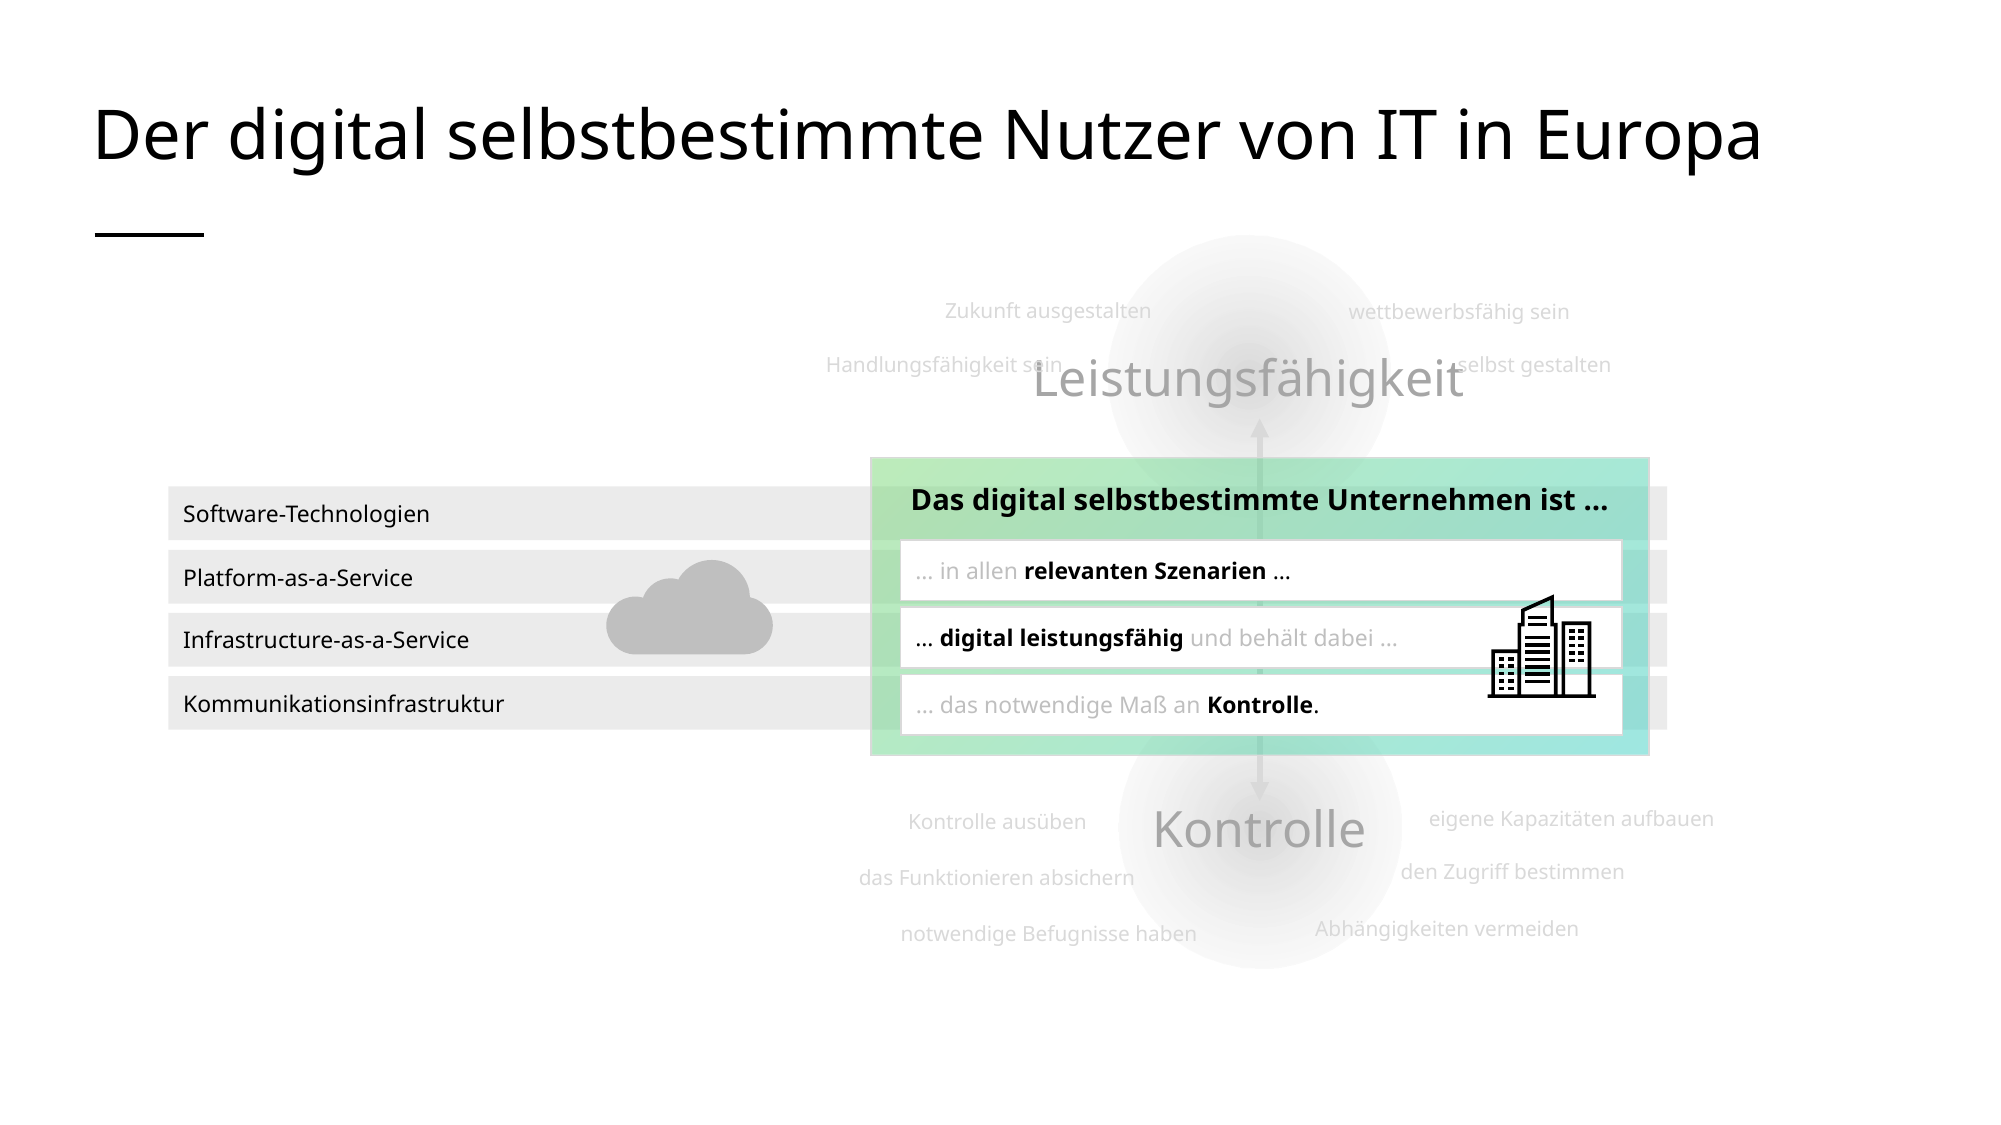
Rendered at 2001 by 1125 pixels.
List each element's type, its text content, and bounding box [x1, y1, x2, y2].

text_box den Zugriff bestimmen [1385, 851, 1734, 892]
text_box Handlungsfähigkeit sein [729, 343, 1078, 384]
text_box wettbewerbsfähig sein [1333, 291, 1682, 332]
text_box eigene Kapazitäten aufbauen [1413, 798, 1826, 838]
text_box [168, 486, 870, 730]
text_box Zukunft ausgestalten [818, 289, 1167, 330]
text_box das Funktionieren absichern [771, 856, 1150, 897]
text_box Leistungsfähigkeit [1106, 234, 1391, 457]
text_box Kontrolle [1117, 756, 1402, 970]
text_box Abhängigkeiten vermeiden [1300, 908, 1649, 948]
text_box Kontrolle ausüben [753, 800, 1102, 841]
text_box notwendige Befugnisse haben [799, 913, 1212, 954]
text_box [1650, 486, 1668, 730]
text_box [870, 457, 1650, 756]
title Der digital selbstbestimmte Nutzer von IT in Europa [77, 67, 1803, 197]
text_box selbst gestalten [1442, 343, 1791, 384]
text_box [1487, 594, 1596, 698]
